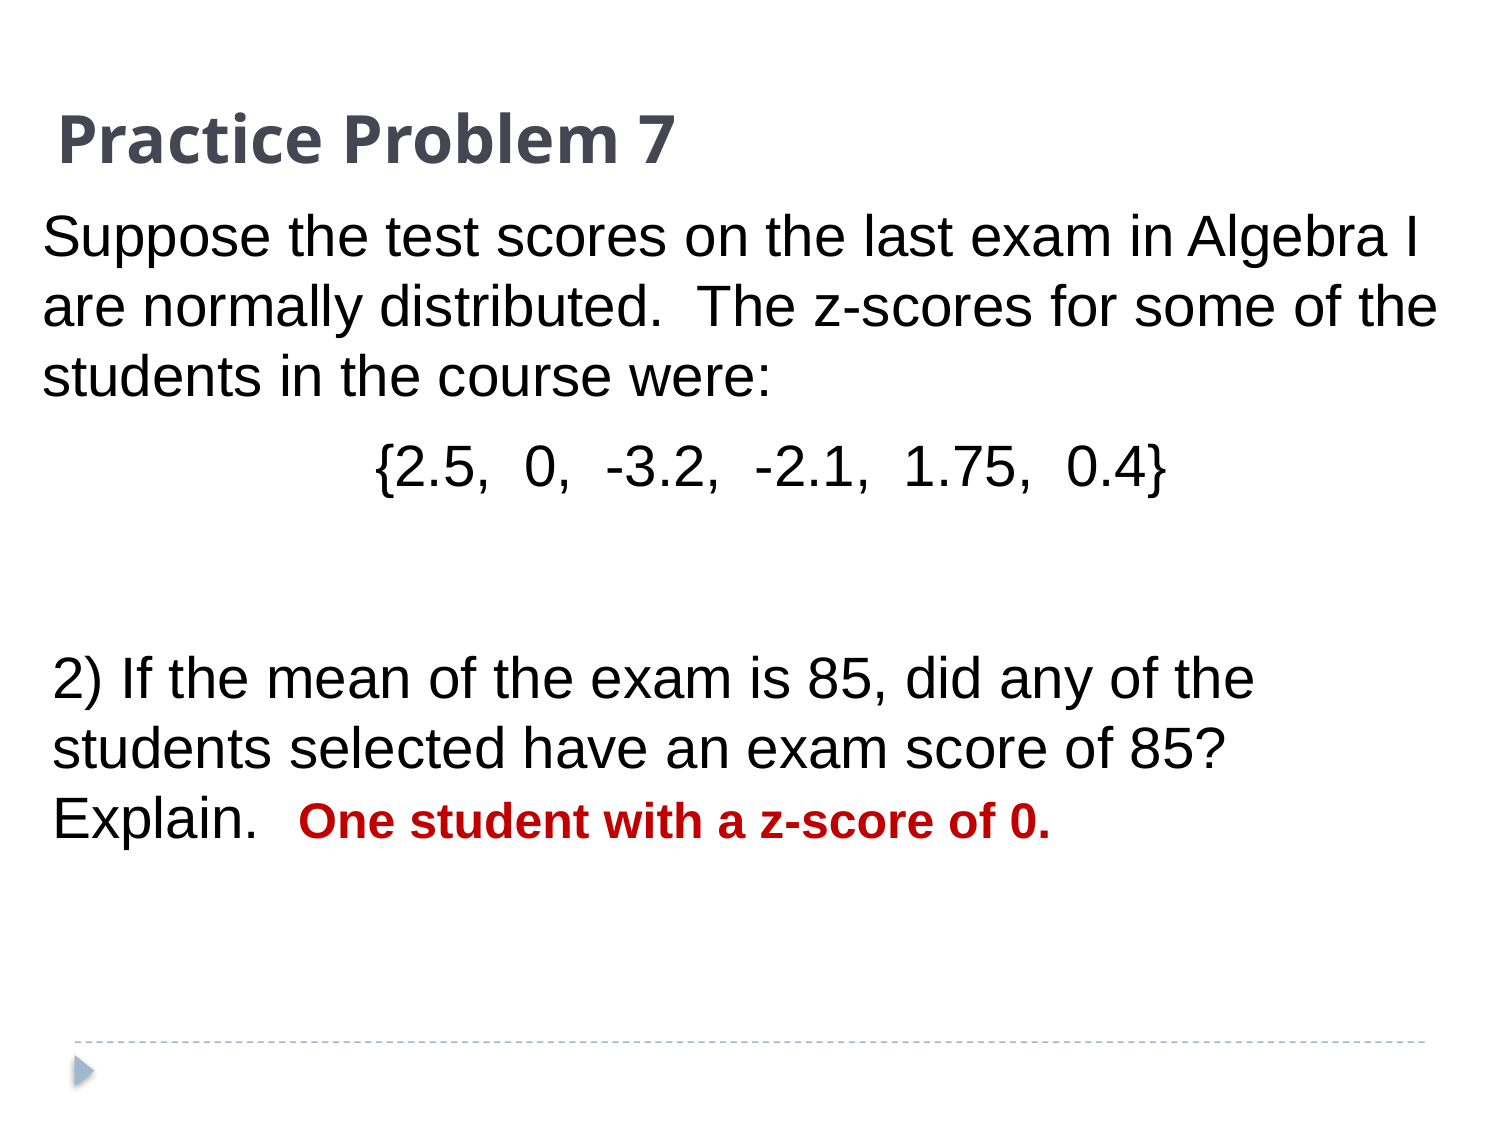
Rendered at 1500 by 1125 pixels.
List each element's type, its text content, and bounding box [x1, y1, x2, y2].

text_box One student with a z-score of 0. [283, 780, 1105, 856]
title Practice Problem 7 [41, 54, 1384, 185]
text_box 2) If the mean of the exam is 85, did any of the students selected have an exam score of 85? Explain. [37, 633, 1379, 858]
text_box Suppose the test scores on the last exam in Algebra I are normally distributed. The z-scores for some of the students in the course were: [27, 190, 1500, 416]
text_box {2.5, 0, -3.2, -2.1, 1.75, 0.4} [360, 420, 1253, 506]
